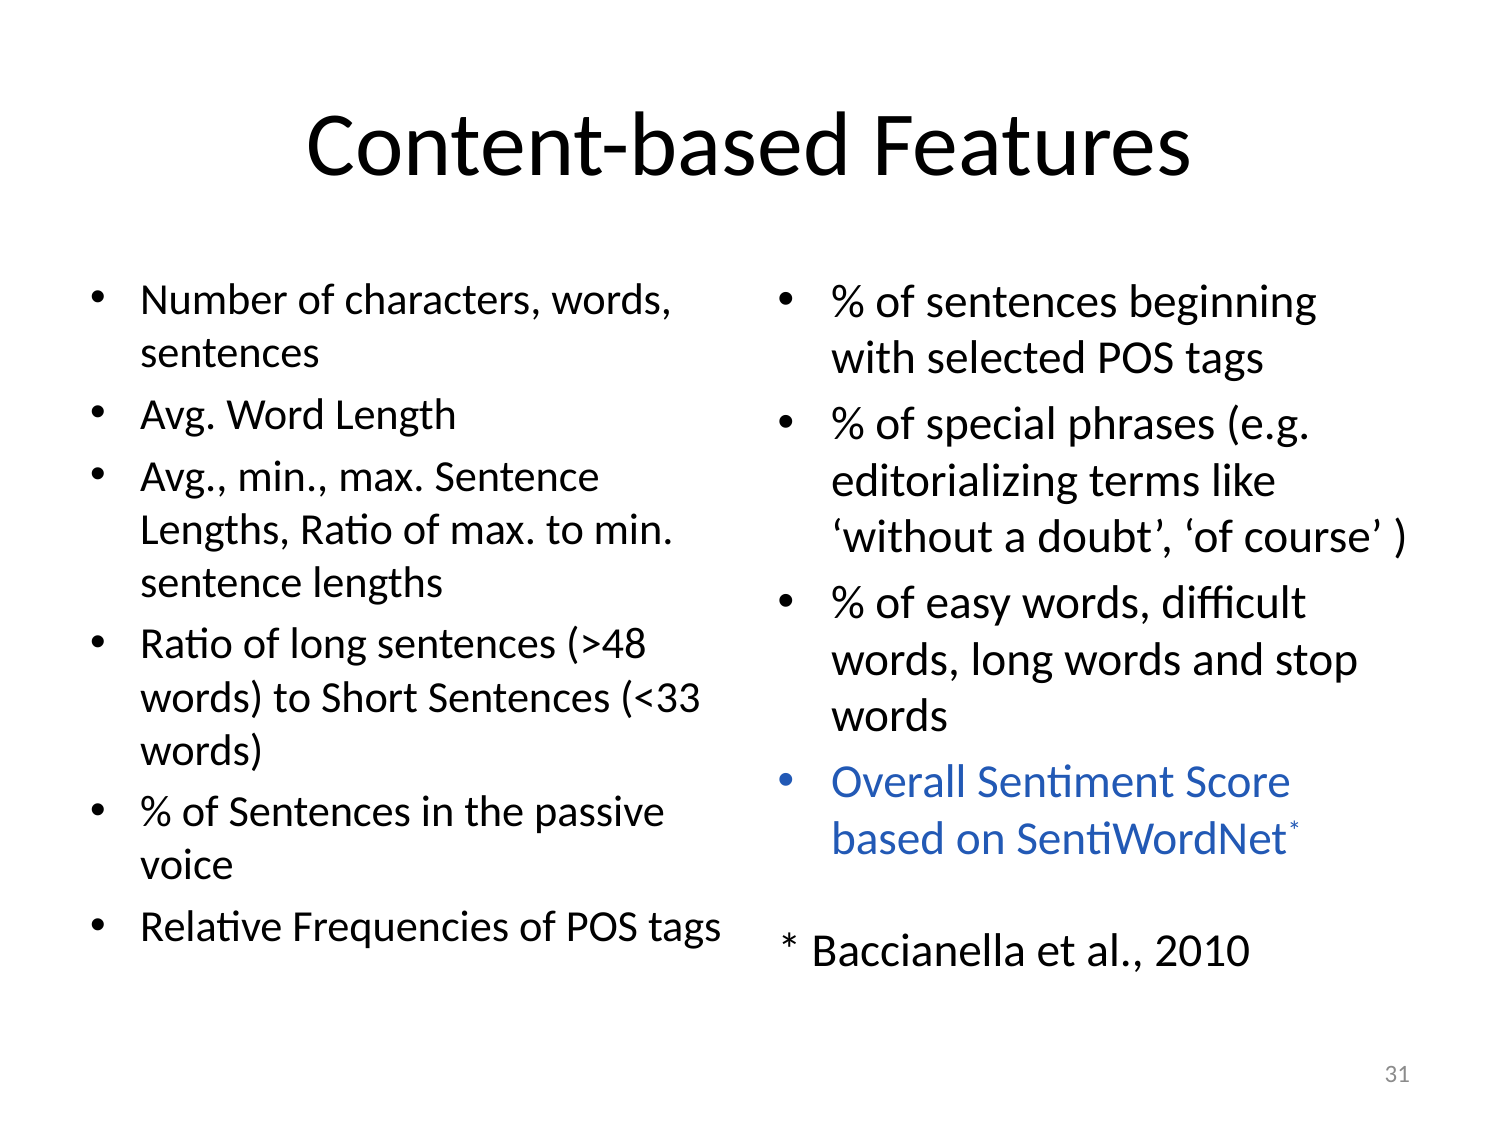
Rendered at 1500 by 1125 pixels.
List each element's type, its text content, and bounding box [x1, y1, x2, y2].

list Number of characters, words, sentences Avg. Word Length Avg., min., max. Sentence Lengths, Ratio of max. to min. sentence lengths Ratio of long sentences (>48 words) to Short Sentences (<33 words) % of Sentences in the passive voice Relative Frequencies of POS tags [75, 262, 738, 1005]
title Content-based Features [75, 45, 1425, 233]
slide_number 31 [1074, 1042, 1425, 1103]
list % of sentences beginning with selected POS tags % of special phrases (e.g. editorializing terms like ‘without a doubt’, ‘of course’ ) % of easy words, difficult words, long words and stop words Overall Sentiment Score based on SentiWordNet* * Baccianella et al., 2010 [762, 262, 1425, 1005]
